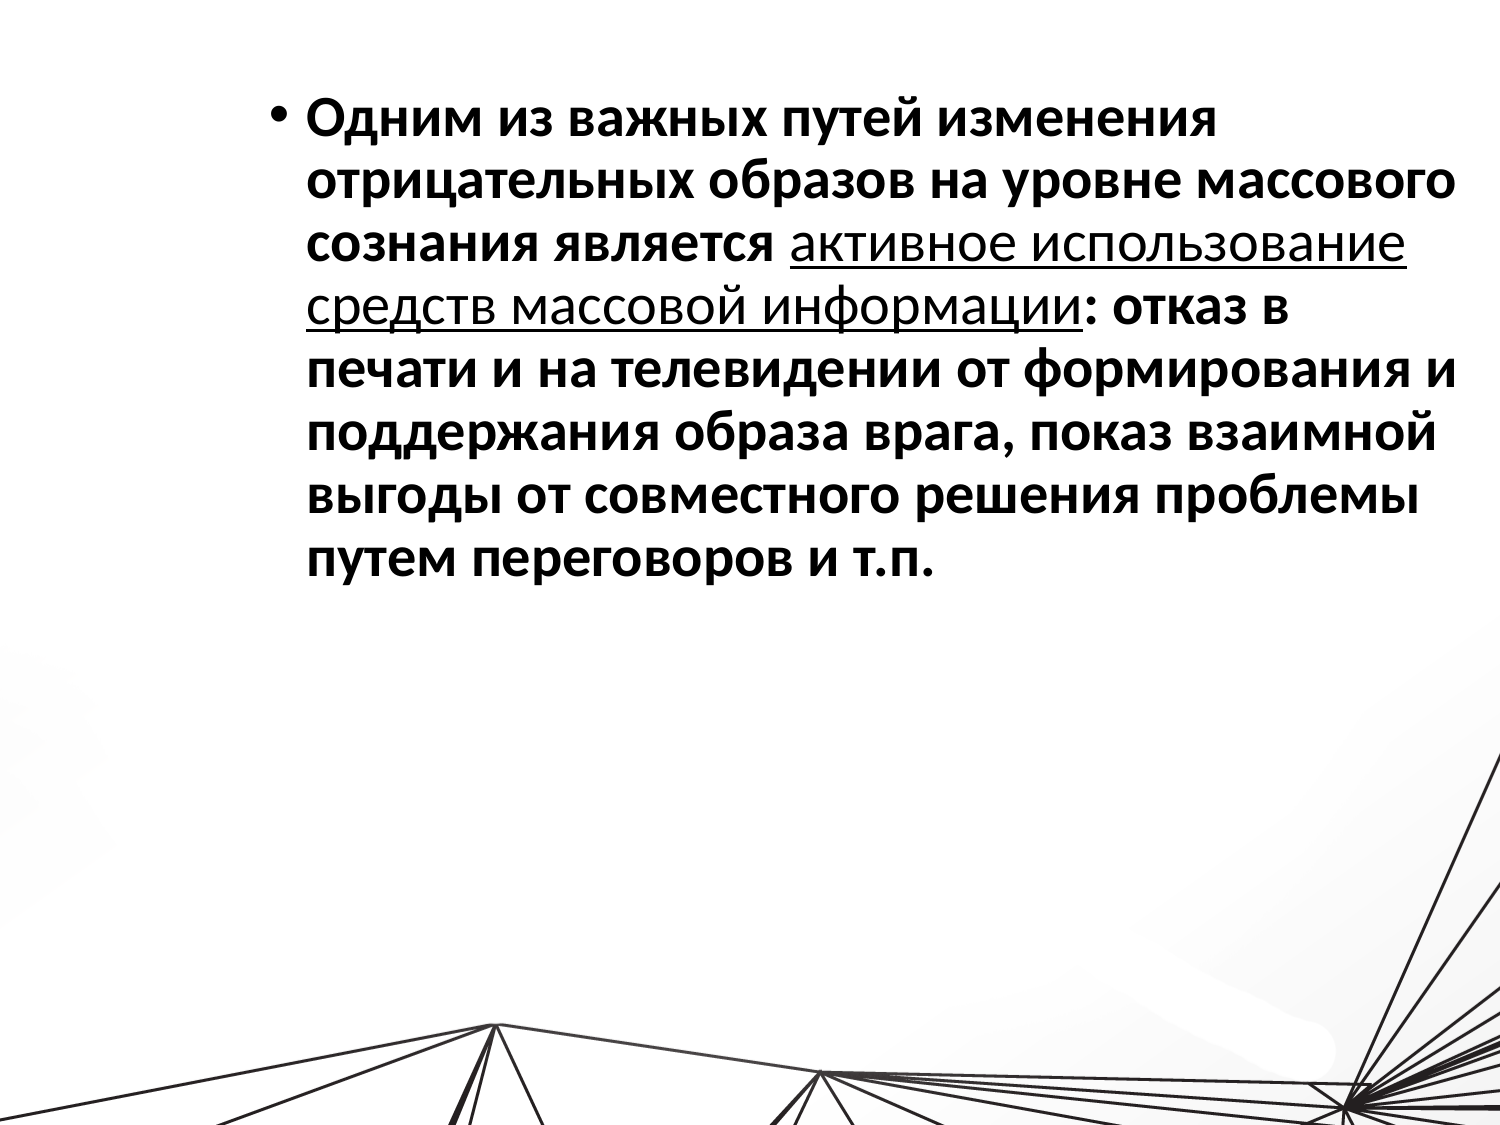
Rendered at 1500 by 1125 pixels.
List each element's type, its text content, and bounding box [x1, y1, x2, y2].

picture [0, 0, 1500, 1125]
list Одним из важных путей изменения отрицательных образов на уровне массового сознания является активное использование средств массовой информации: отказ в печати и на телевидении от формирования и поддержания образа врага, показ взаимной выгоды от совместного решения проблемы путем переговоров и т.п. [253, 77, 1476, 1024]
